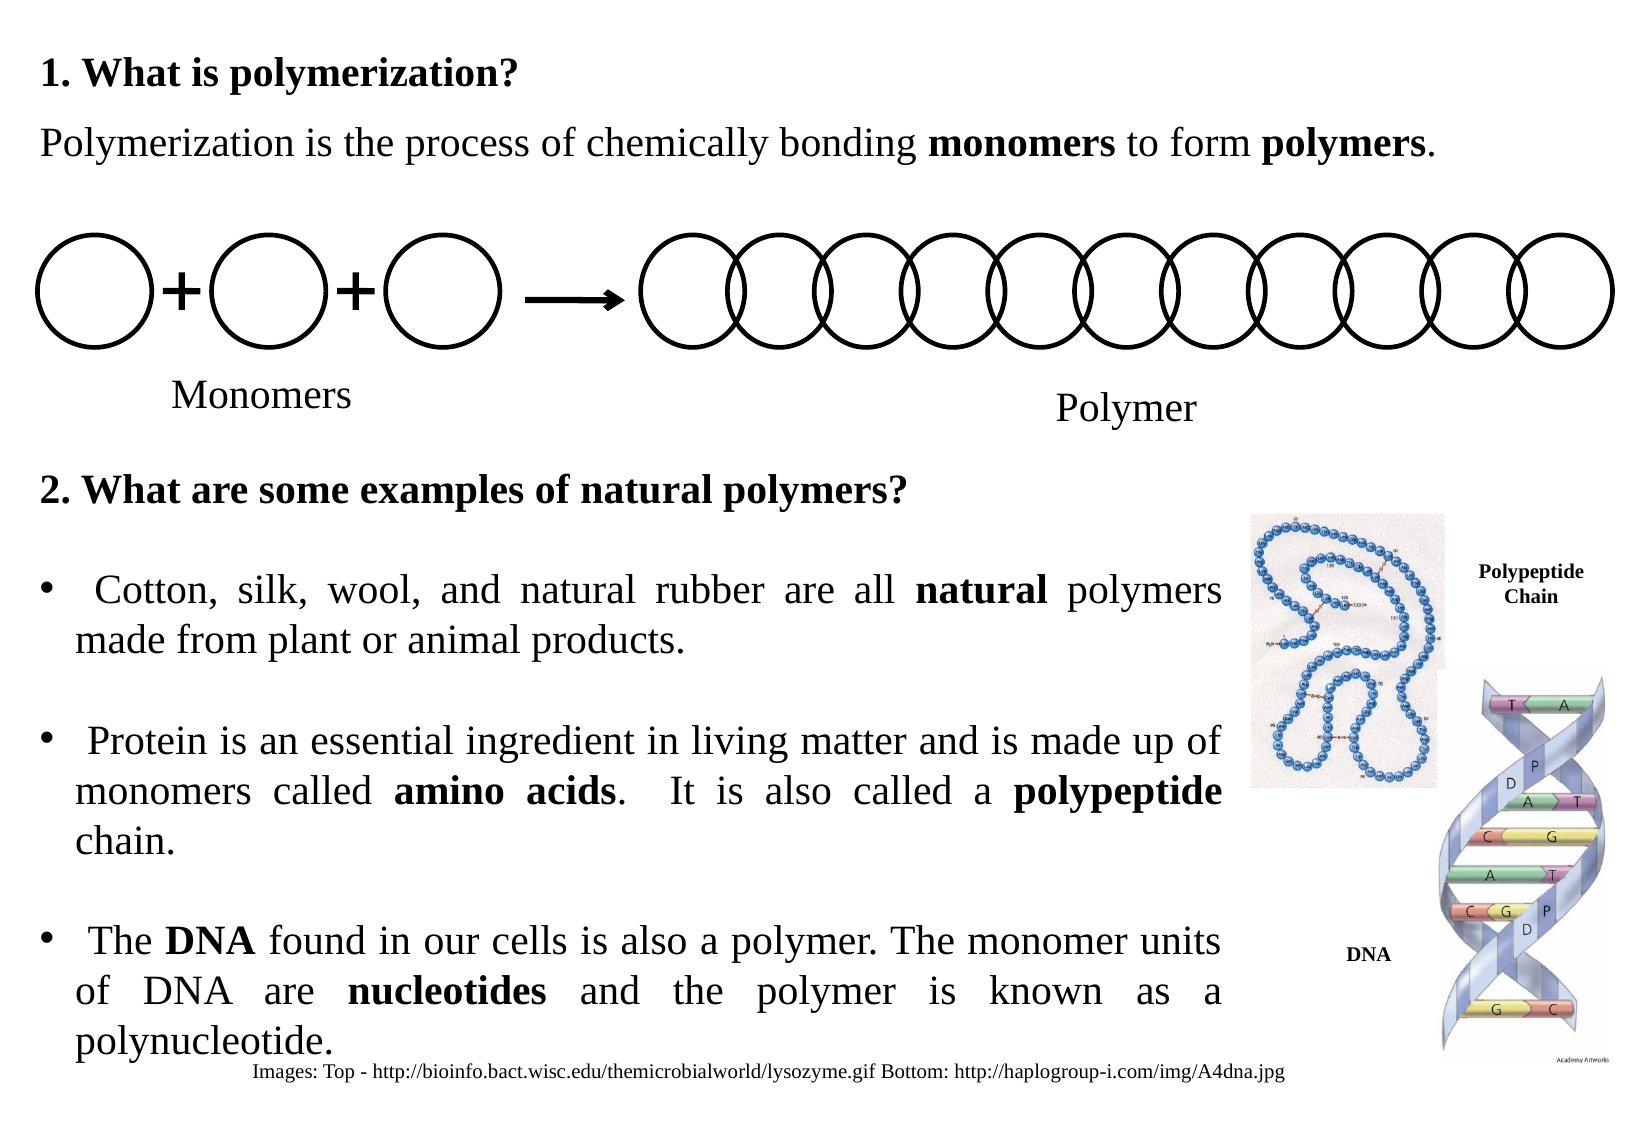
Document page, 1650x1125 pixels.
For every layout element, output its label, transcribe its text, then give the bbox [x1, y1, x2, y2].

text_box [524, 234, 1613, 438]
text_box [1274, 670, 1611, 1063]
text_box 1. What is polymerization? Polymerization is the process of chemically bonding monomers to form polymers. [24, 37, 1619, 173]
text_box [1249, 513, 1626, 788]
text_box 2. What are some examples of natural polymers? Cotton, silk, wool, and natural rubber are all natural polymers made from plant or animal products. Protein is an essential ingredient in living matter and is made up of monomers called amino acids. It is also called a polypeptide chain. The DNA found in our cells is also a polymer. The monomer units of DNA are nucleotides and the polymer is known as a polynucleotide. [24, 454, 1238, 1070]
text_box Images: Top - http://bioinfo.bact.wisc.edu/themicrobialworld/lysozyme.gif Bottom: http://haplogroup-i.com/img/A4dna.jpg [237, 1050, 1488, 1090]
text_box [37, 234, 501, 426]
